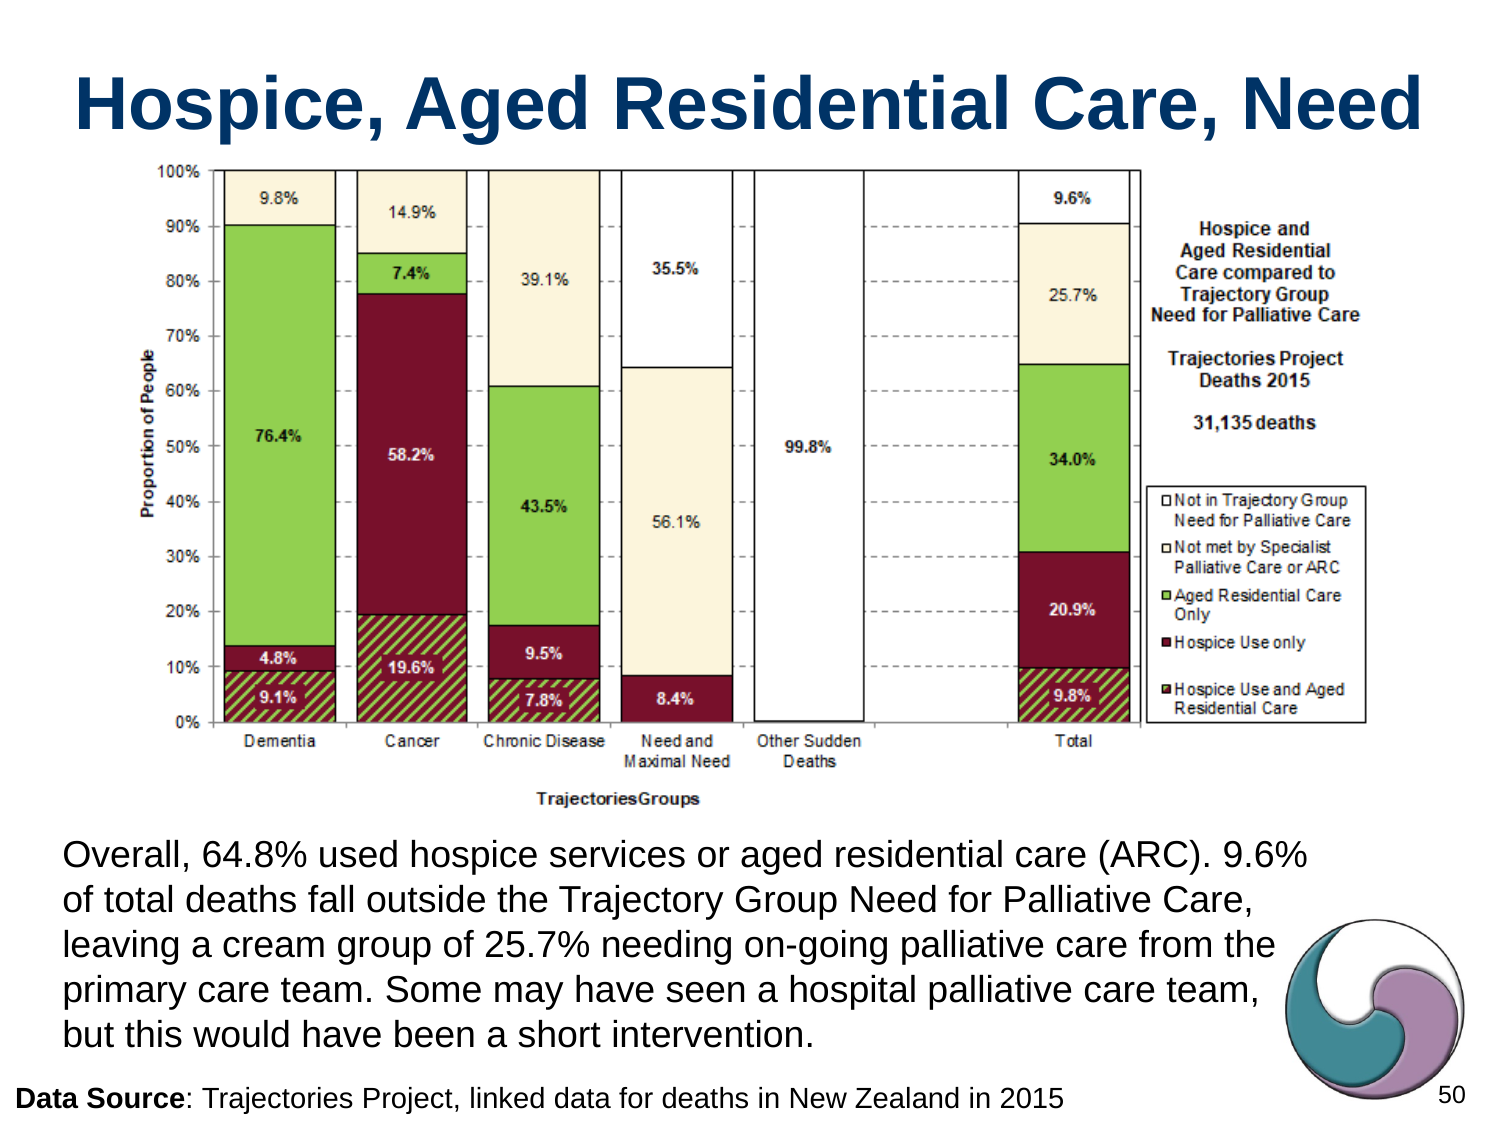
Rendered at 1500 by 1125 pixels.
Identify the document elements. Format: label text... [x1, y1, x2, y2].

list Overall, 64.8% used hospice services or aged residential care (ARC). 9.6% of total deaths fall outside the Trajectory Group Need for Palliative Care, leaving a cream group of 25.7% needing on-going palliative care from the primary care team. Some may have seen a hospital palliative care team, but this would have been a short intervention. [47, 822, 1330, 874]
picture [1281, 916, 1468, 1101]
list Data Source: Trajectories Project, linked data for deaths in New Zealand in 2015 [0, 1071, 1188, 1123]
title Hospice, Aged Residential Care, Need [0, 12, 1500, 200]
picture [127, 136, 1373, 841]
picture [1455, 1087, 1463, 1101]
